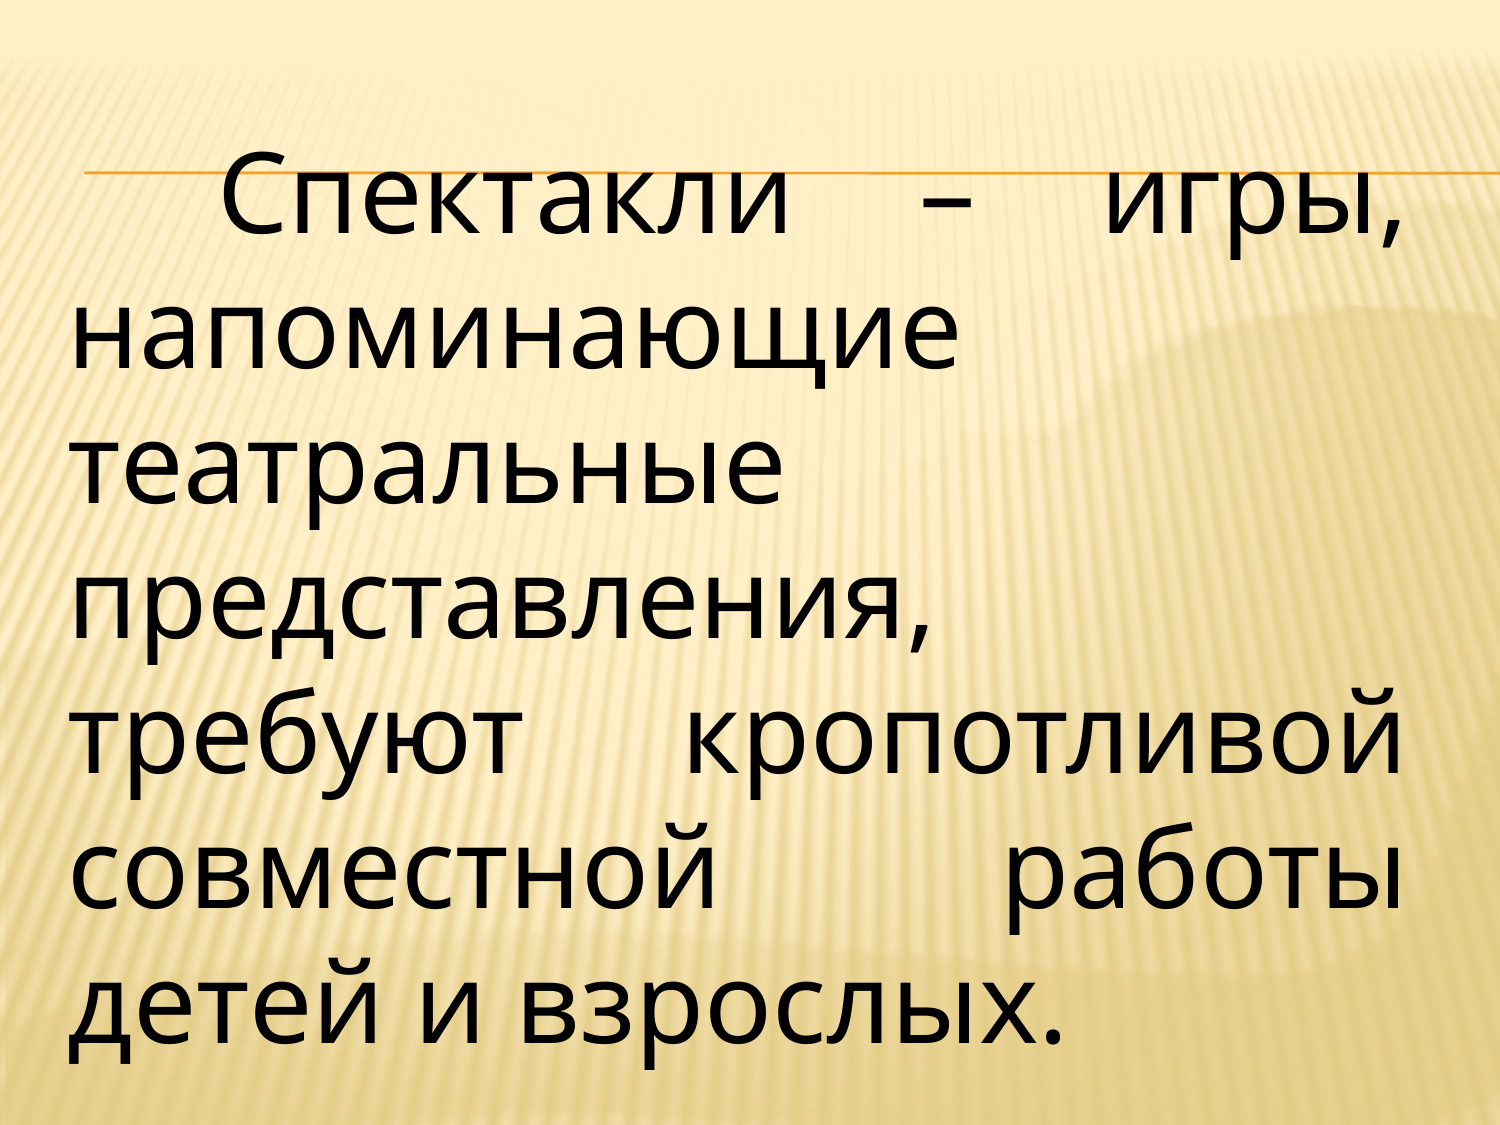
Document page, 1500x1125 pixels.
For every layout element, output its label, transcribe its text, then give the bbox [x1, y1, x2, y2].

list Спектакли – игры, напоминающие театральные представления, требуют кропотливой совместной работы детей и взрослых. [53, 113, 1424, 858]
